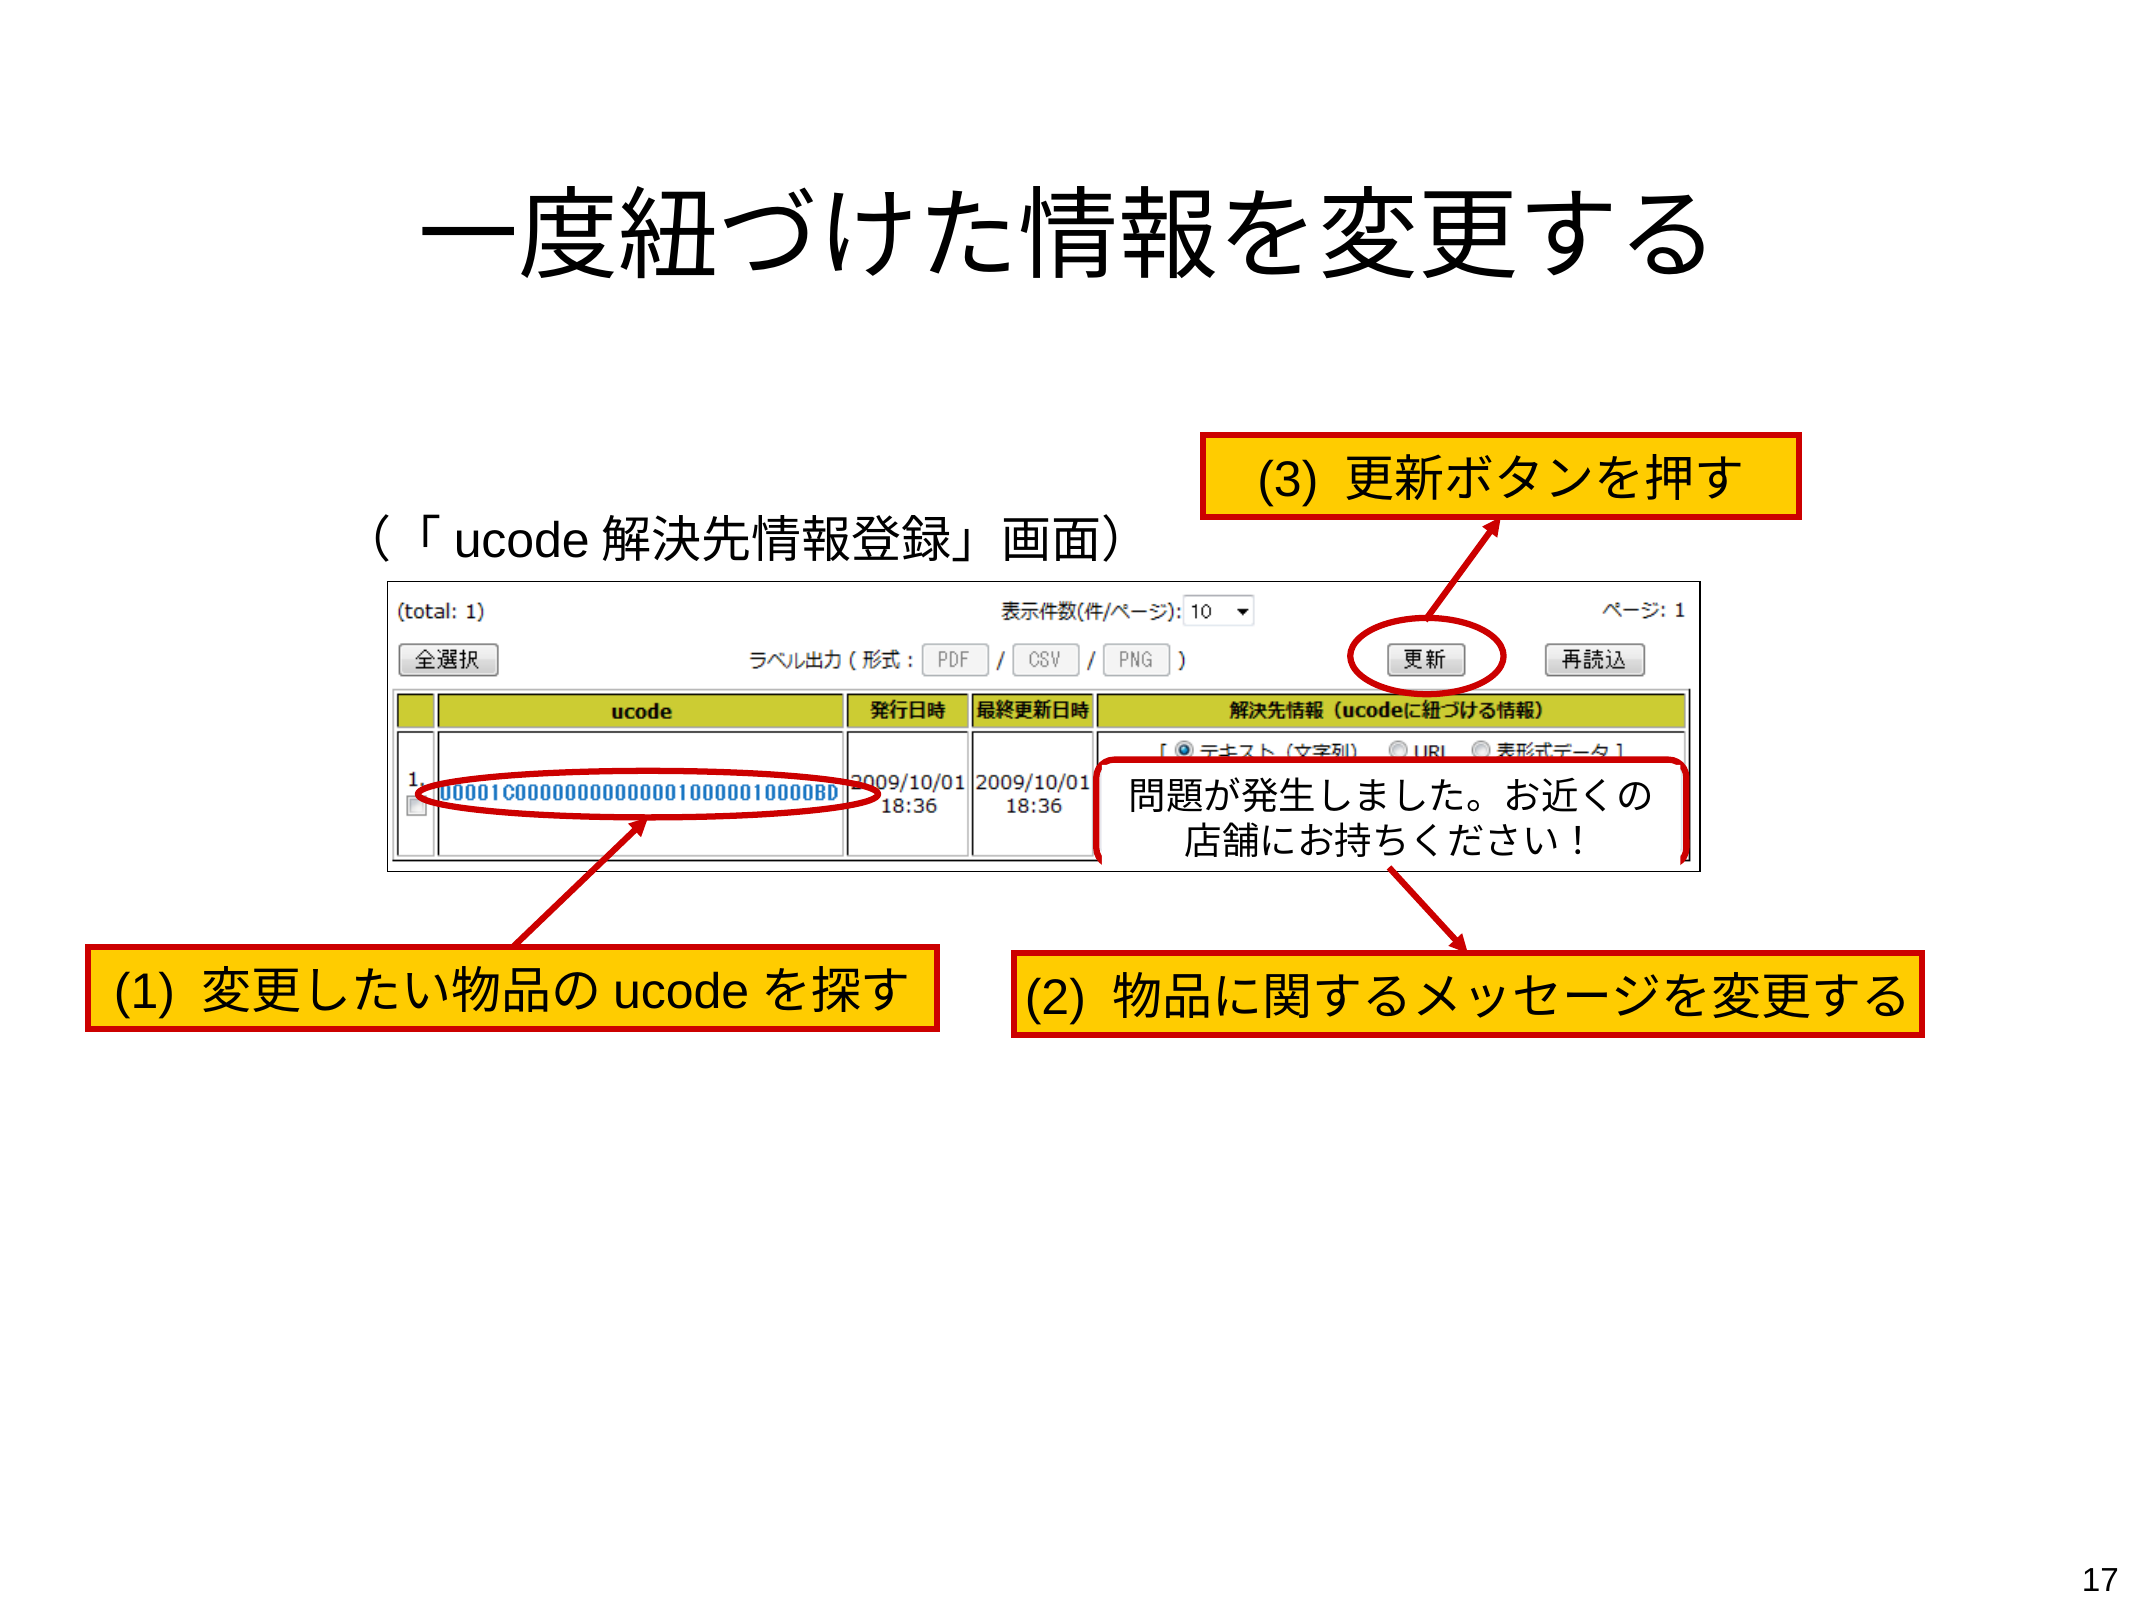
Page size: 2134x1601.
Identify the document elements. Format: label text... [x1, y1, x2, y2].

title 一度紐づけた情報を変更する [62, 107, 2075, 355]
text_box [1390, 869, 1469, 951]
picture [388, 581, 1700, 871]
text_box （「ucode解決先情報登録」画面） [326, 499, 1167, 575]
slide_number 17 [1635, 1549, 2134, 1601]
text_box (3) 更新ボタンを押す [1202, 435, 1799, 517]
text_box (1) 変更したい物品のucodeを探す [87, 947, 938, 1030]
text_box (2) 物品に関するメッセージを変更する [1013, 953, 1923, 1036]
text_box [1426, 525, 1501, 616]
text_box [512, 820, 649, 945]
